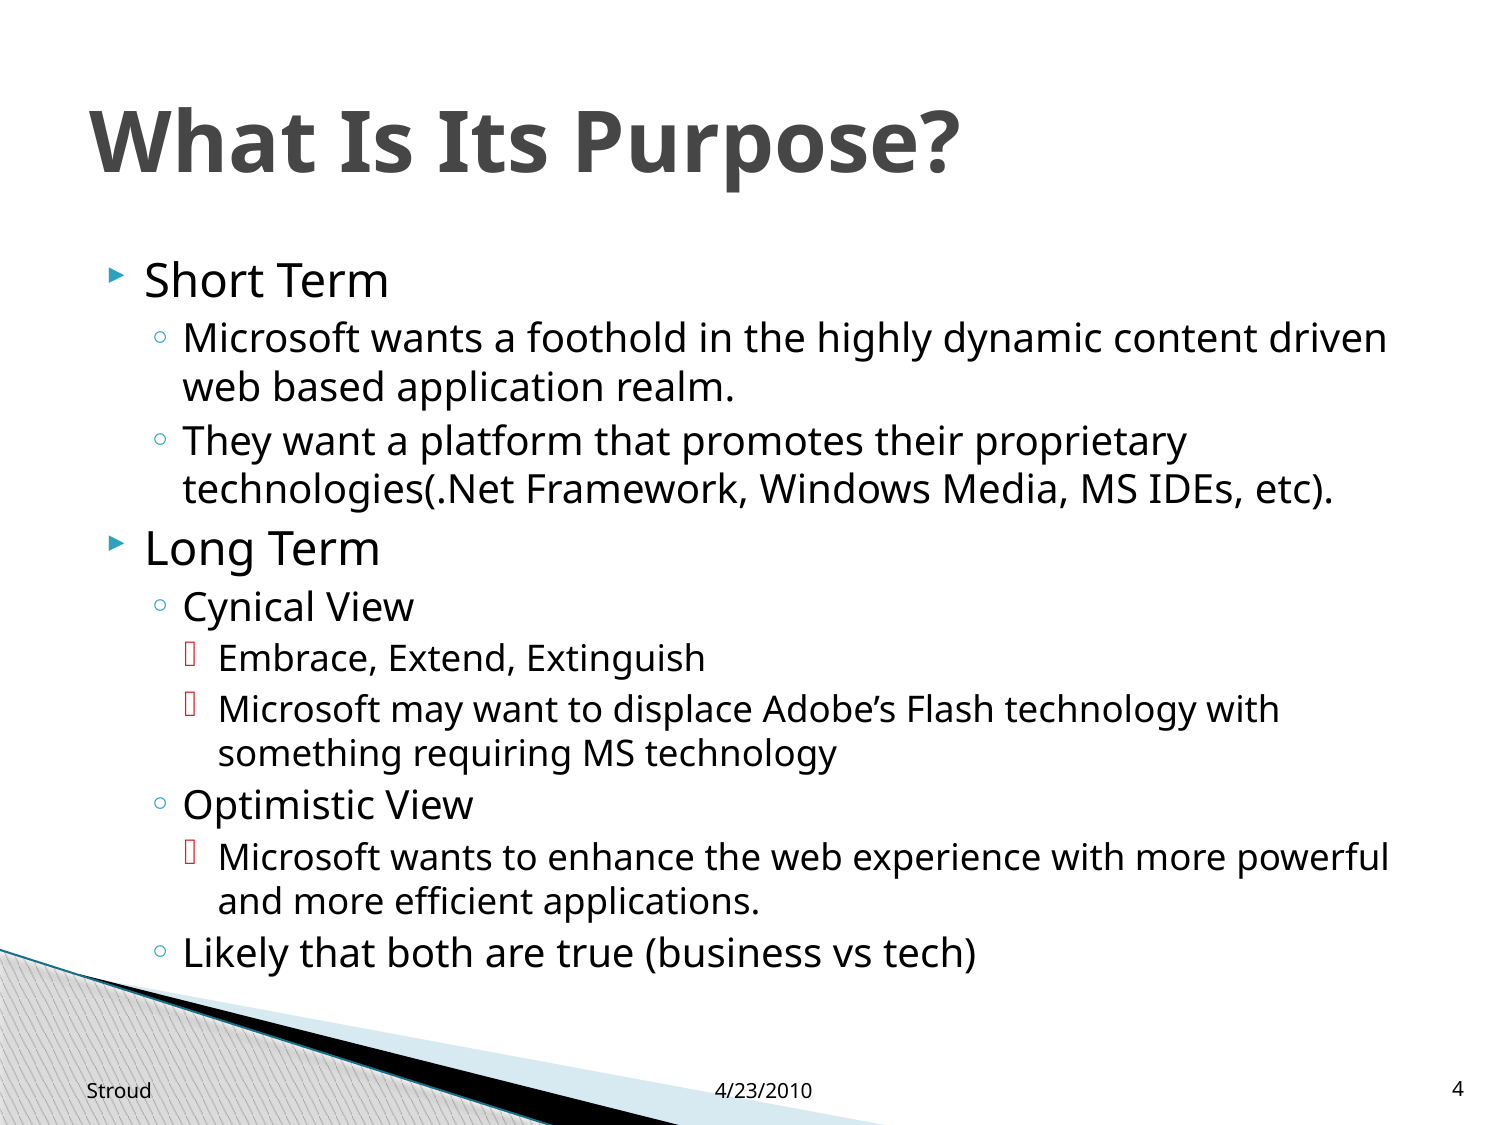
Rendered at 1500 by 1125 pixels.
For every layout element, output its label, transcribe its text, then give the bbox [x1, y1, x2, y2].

title What Is Its Purpose? [75, 45, 1425, 233]
footer Stroud [62, 1050, 167, 1110]
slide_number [699, 1050, 847, 1110]
slide_number 4 [1418, 1051, 1479, 1112]
list Short Term Microsoft wants a foothold in the highly dynamic content driven web based application realm. They want a platform that promotes their proprietary technologies(.Net Framework, Windows Media, MS IDEs, etc). Long Term Cynical View Embrace, Extend, Extinguish Microsoft may want to displace Adobe’s Flash technology with something requiring MS technology Optimistic View Microsoft wants to enhance the web experience with more powerful and more efficient applications. Likely that both are true (business vs tech) [75, 243, 1425, 986]
